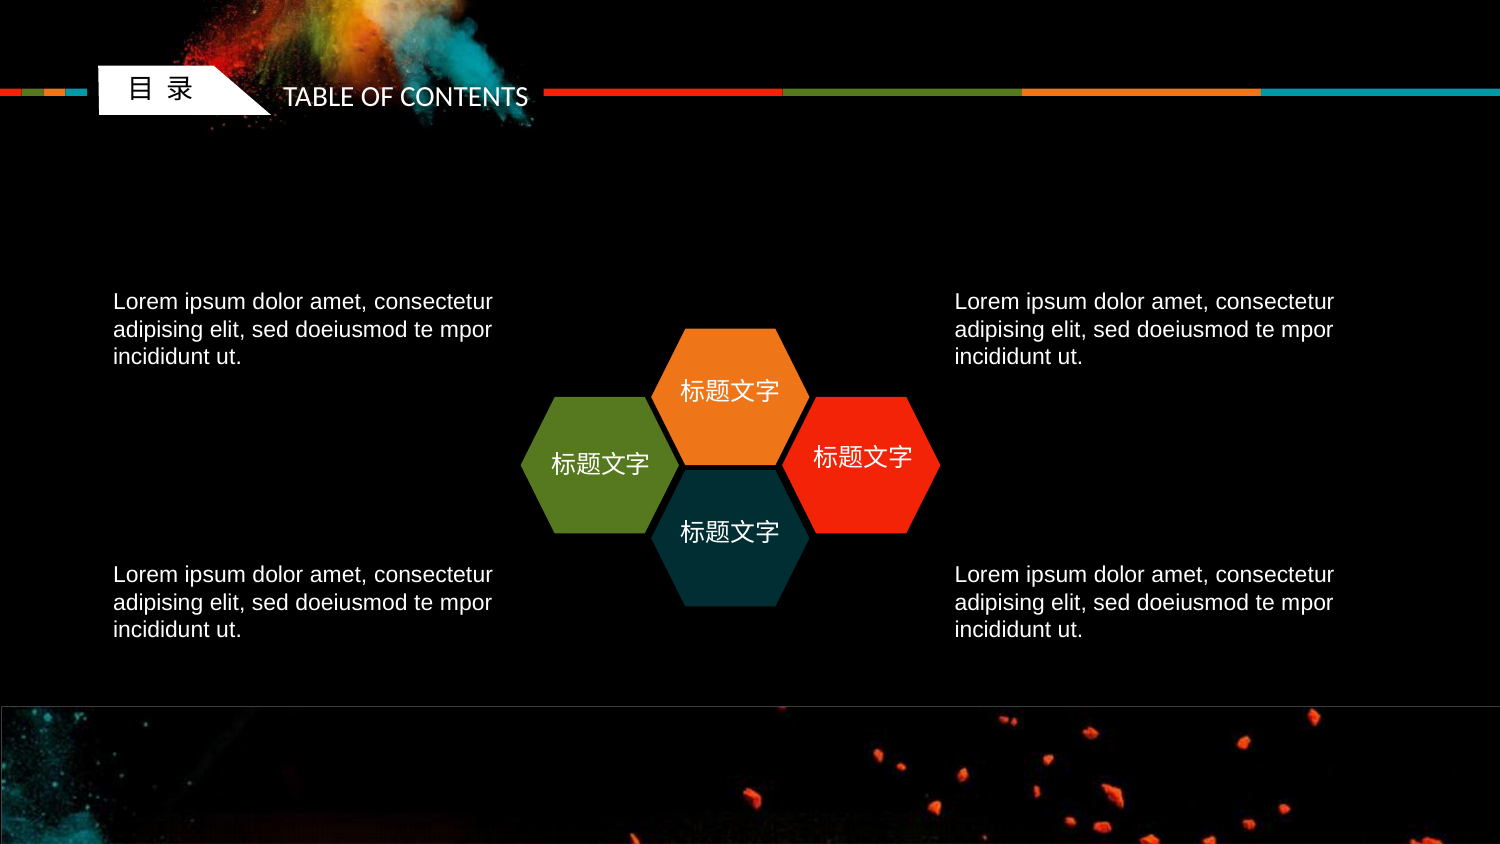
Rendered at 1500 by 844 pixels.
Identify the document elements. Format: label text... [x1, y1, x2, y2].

text_box Lorem ipsum dolor amet, consectetur adipising elit, sed doeiusmod te mpor incididunt ut. [98, 552, 552, 650]
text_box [0, 0, 1500, 203]
picture [1, 706, 1500, 844]
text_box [520, 328, 941, 607]
text_box Lorem ipsum dolor amet, consectetur adipising elit, sed doeiusmod te mpor incididunt ut. [939, 279, 1394, 377]
text_box Lorem ipsum dolor amet, consectetur adipising elit, sed doeiusmod te mpor incididunt ut. [98, 279, 552, 377]
text_box Lorem ipsum dolor amet, consectetur adipising elit, sed doeiusmod te mpor incididunt ut. [939, 552, 1394, 650]
